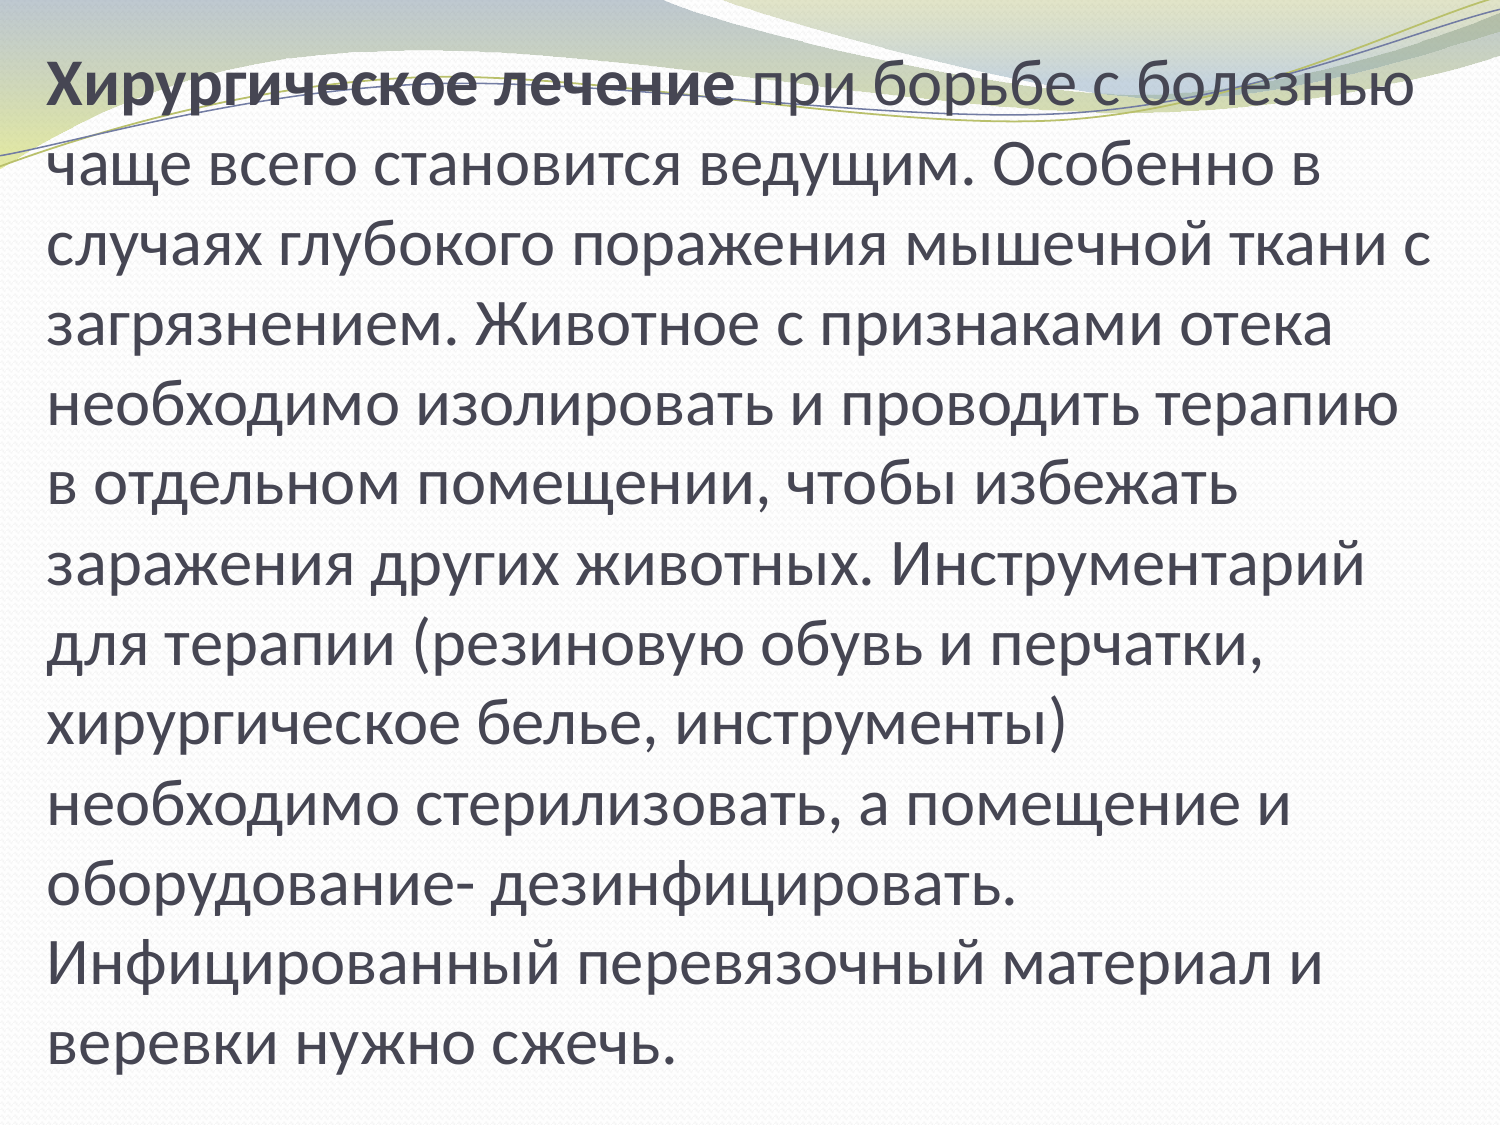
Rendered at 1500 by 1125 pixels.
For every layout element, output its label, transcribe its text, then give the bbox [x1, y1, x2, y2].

title Хирургическое лечение при борьбе с болезнью чаще всего становится ведущим. Особенно в случаях глубокого поражения мышечной ткани с загрязнением. Животное с признаками отека необходимо изолировать и проводить терапию в отдельном помещении, чтобы избежать заражения других животных. Инструментарий для терапии (резиновую обувь и перчатки, хирургическое белье, инструменты) необходимо стерилизовать, а помещение и оборудование- дезинфицировать. Инфицированный перевязочный материал и веревки нужно сжечь. [46, 115, 1438, 1079]
